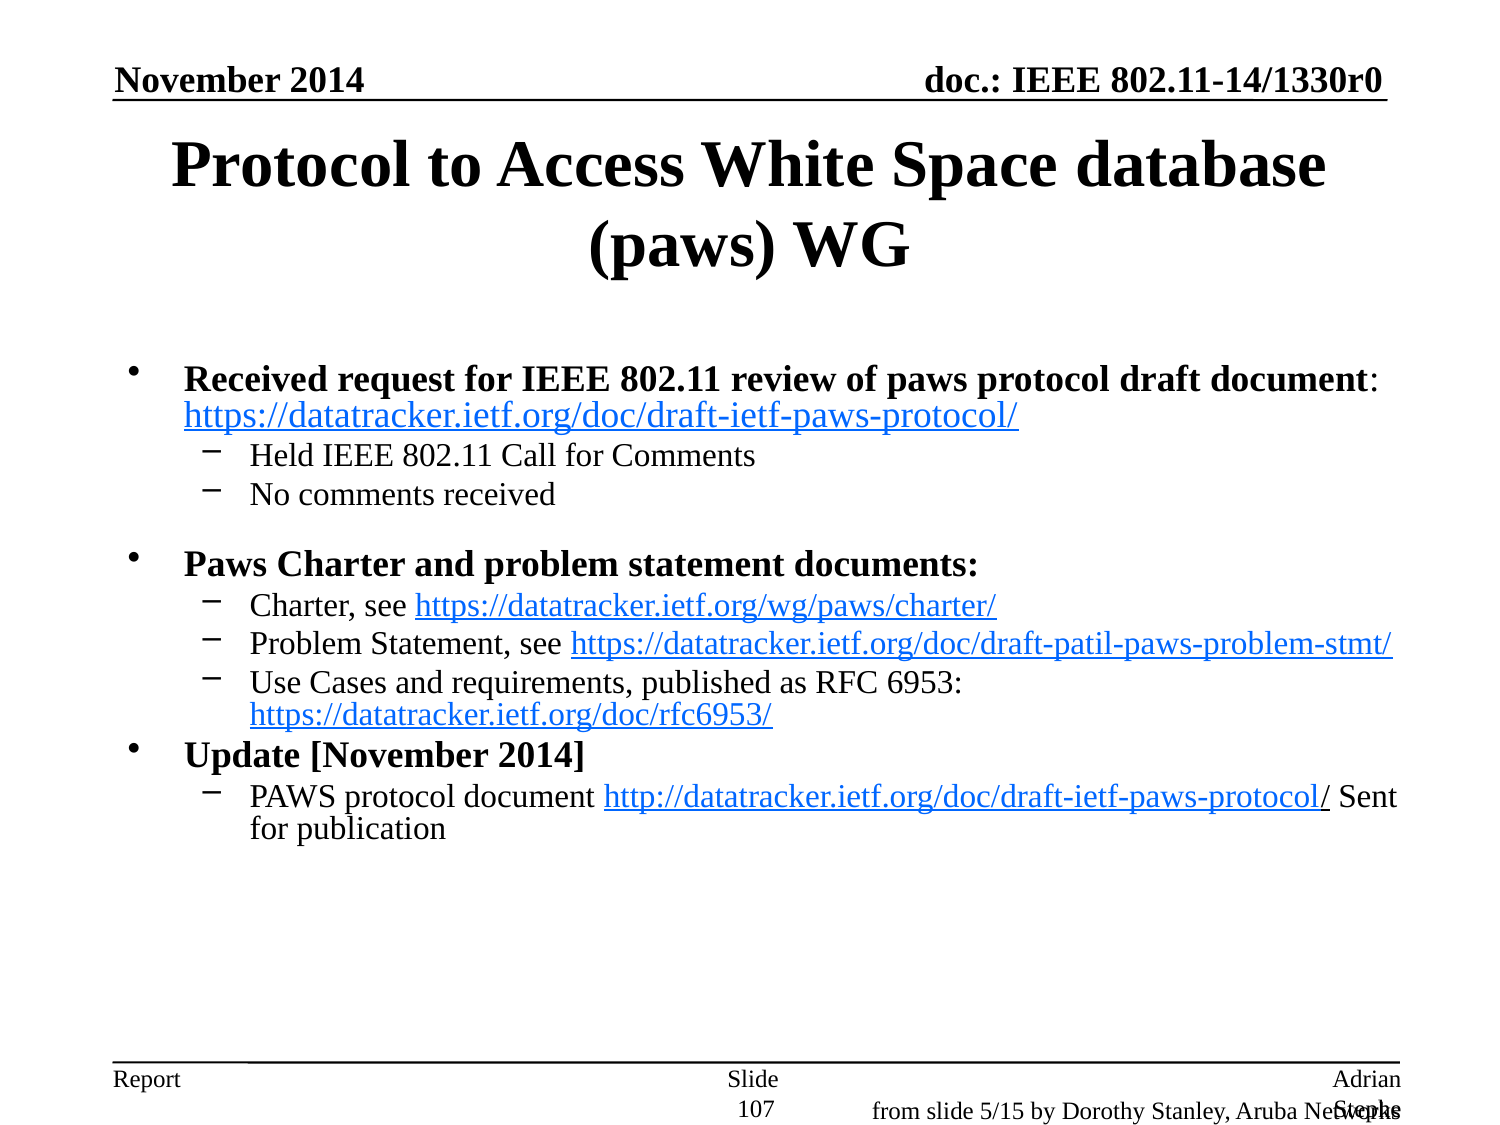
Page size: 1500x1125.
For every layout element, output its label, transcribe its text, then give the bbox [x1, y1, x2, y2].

text_box from slide 5/15 by Dorothy Stanley, Aruba Networks [343, 1087, 1417, 1125]
title Protocol to Access White Space database (paws) WG [112, 112, 1388, 288]
footer Adrian Stephens, Intel Corporation [1324, 1063, 1402, 1087]
list Received request for IEEE 802.11 review of paws protocol draft document: https://datatracker.ietf.org/doc/draft-ietf-paws-protocol/ Held IEEE 802.11 Call for Comments No comments received Paws Charter and problem statement documents: Charter, see https://datatracker.ietf.org/wg/paws/charter/ Problem Statement, see https://datatracker.ietf.org/doc/draft-patil-paws-problem-stmt/ Use Cases and requirements, published as RFC 6953: https://datatracker.ietf.org/doc/rfc6953/ Update [November 2014] PAWS protocol document http://datatracker.ietf.org/doc/draft-ietf-paws-protocol/ Sent for publication [112, 324, 1425, 1063]
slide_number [114, 54, 374, 101]
slide_number Slide 107 [712, 1063, 800, 1087]
